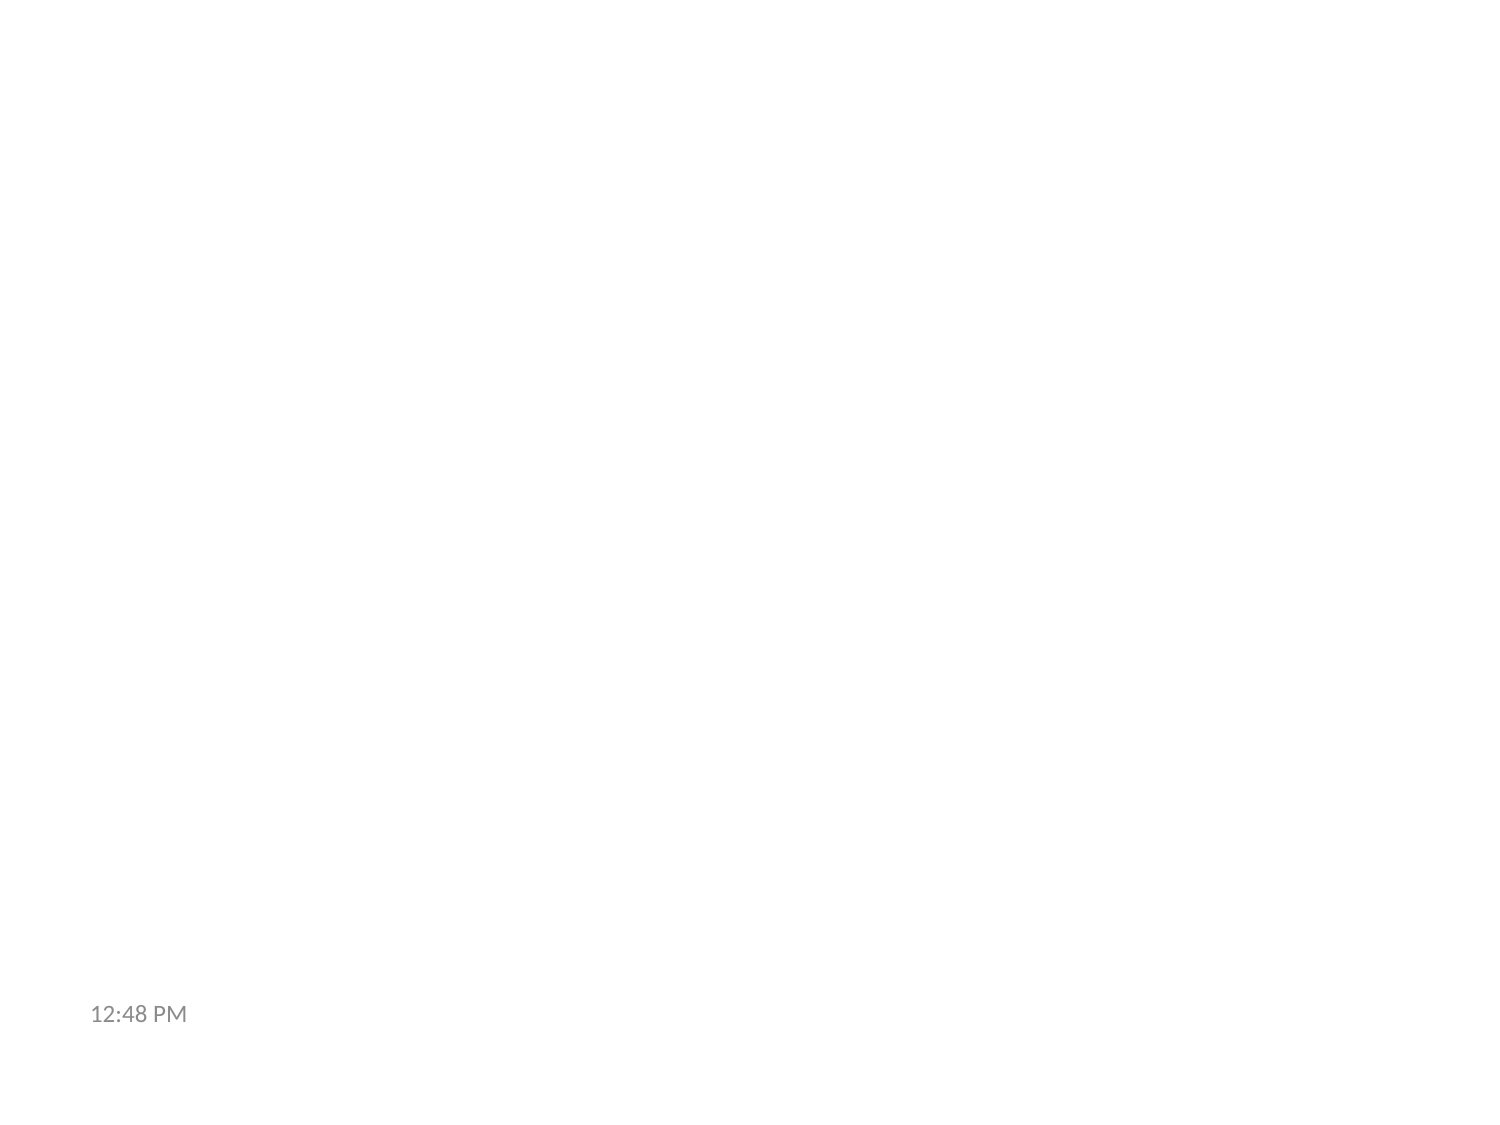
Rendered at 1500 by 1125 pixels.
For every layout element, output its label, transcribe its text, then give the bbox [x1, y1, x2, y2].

text_box 3:35 PM [75, 982, 425, 1043]
